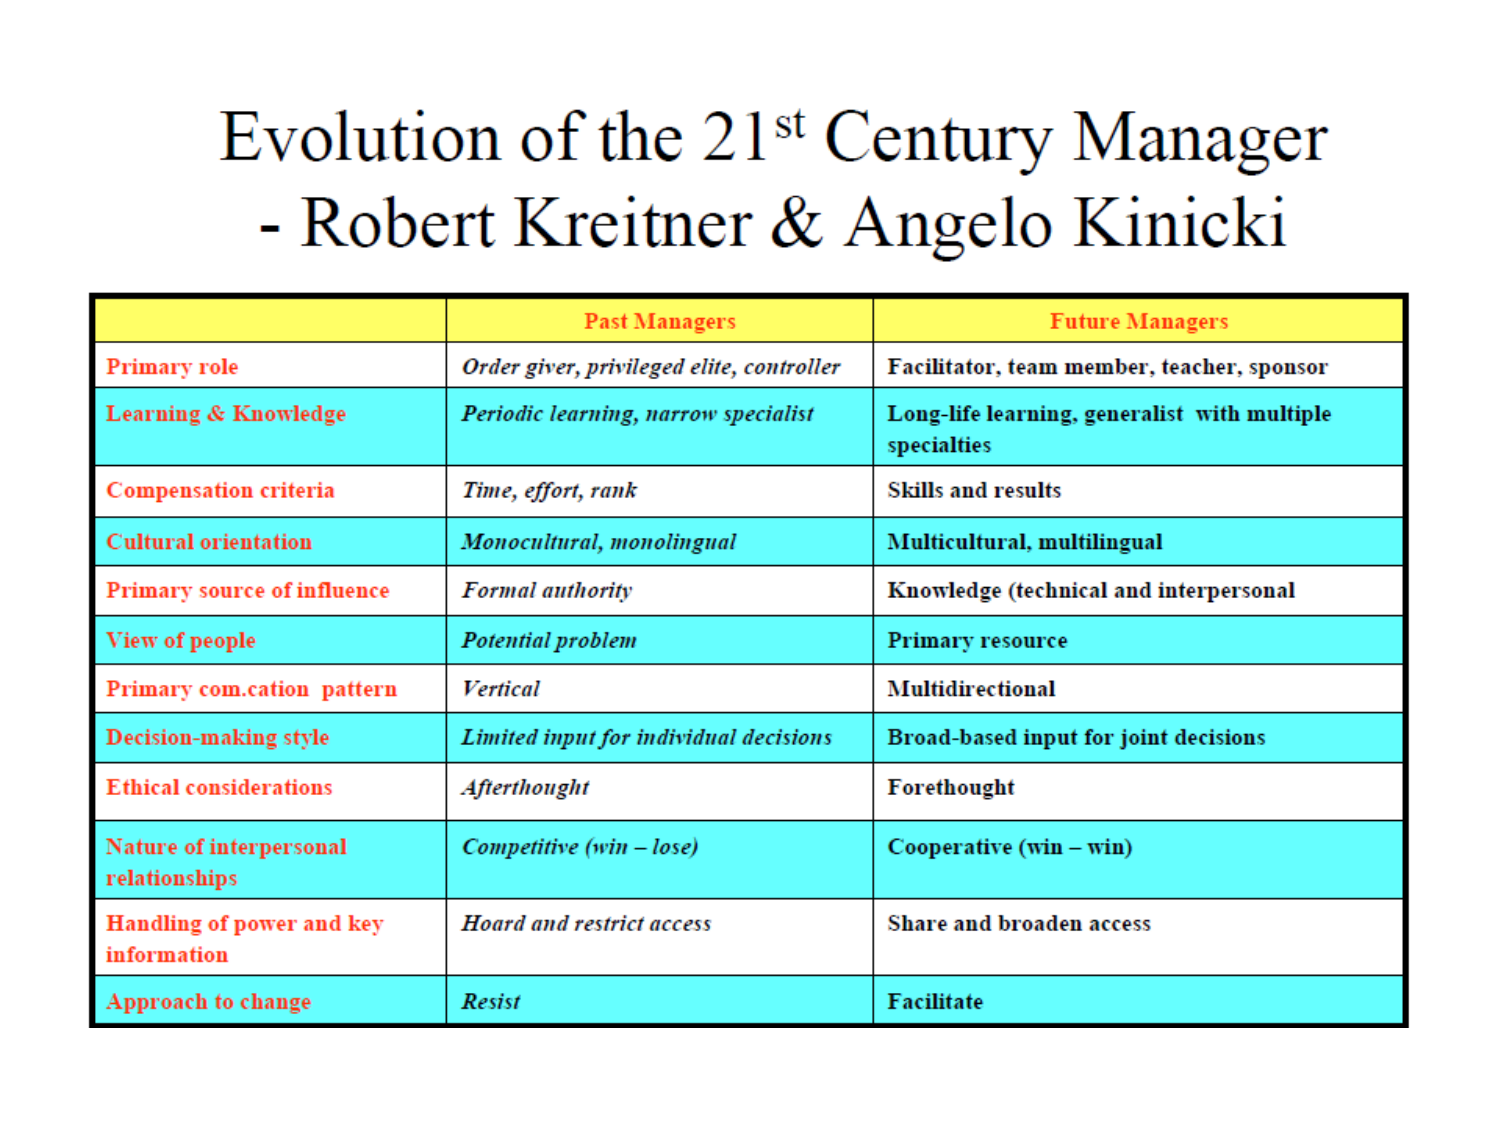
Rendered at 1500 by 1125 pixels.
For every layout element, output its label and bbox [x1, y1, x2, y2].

picture [69, 96, 1431, 1029]
